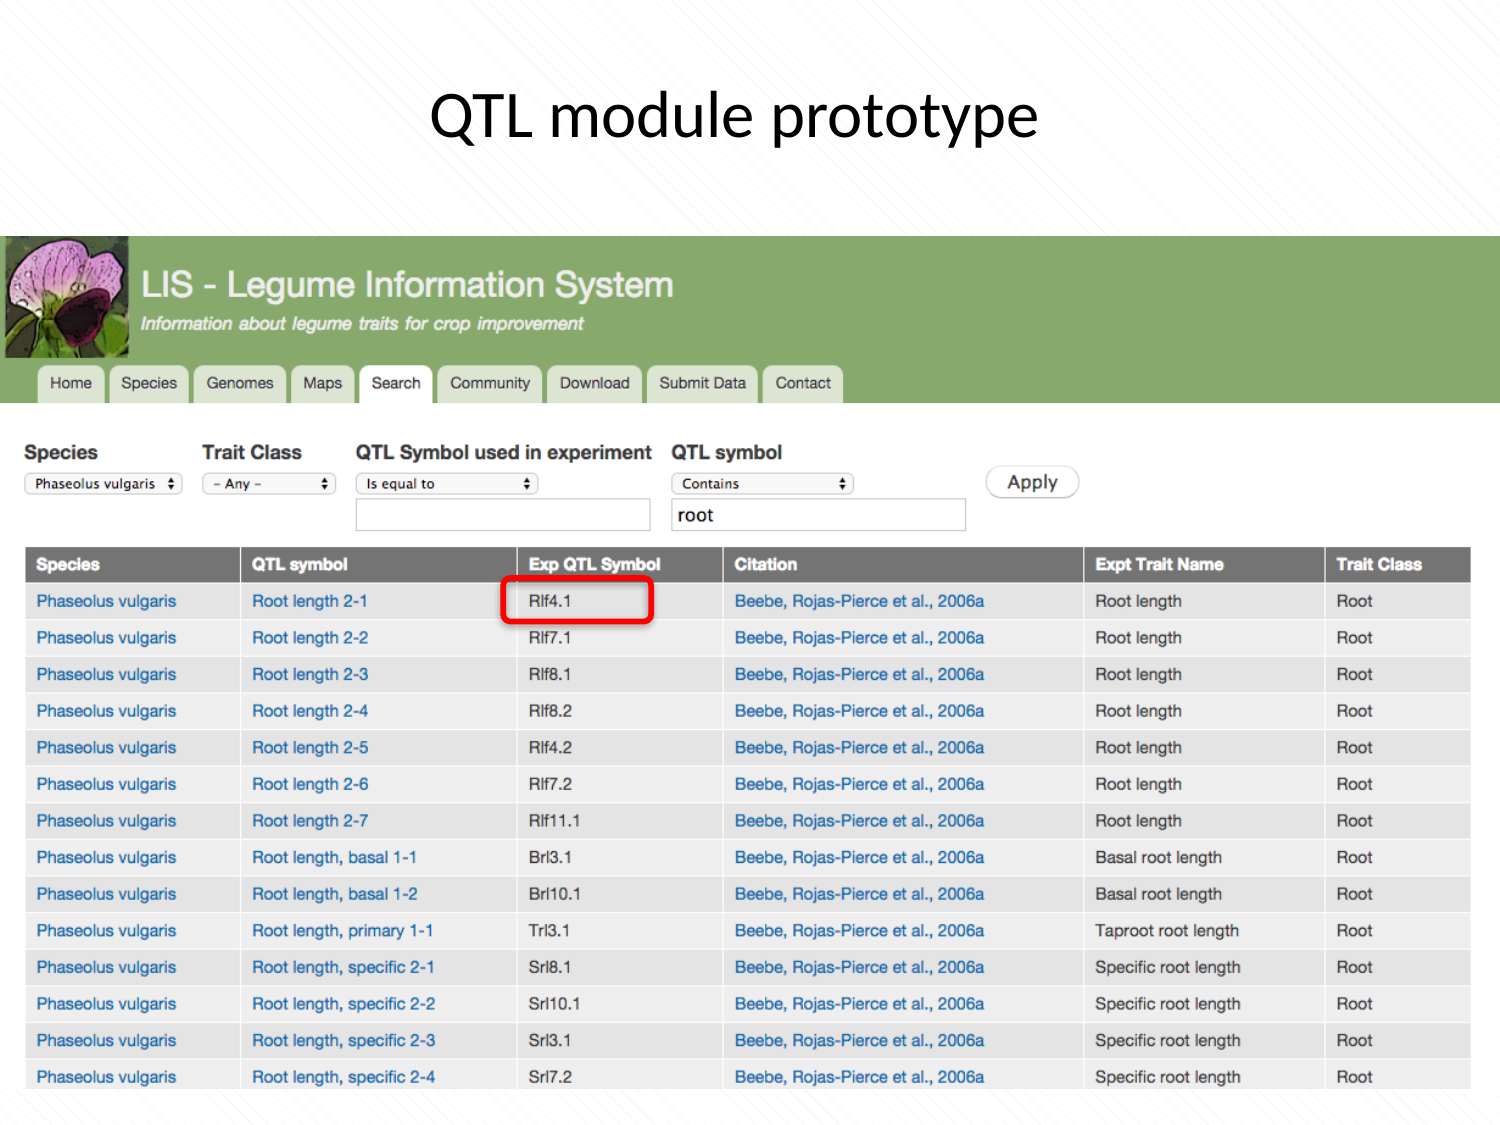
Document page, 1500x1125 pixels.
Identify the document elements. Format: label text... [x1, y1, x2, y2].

picture [0, 236, 1500, 1089]
title QTL module prototype [75, 16, 1425, 205]
slide_number 76 [1074, 1097, 1425, 1103]
